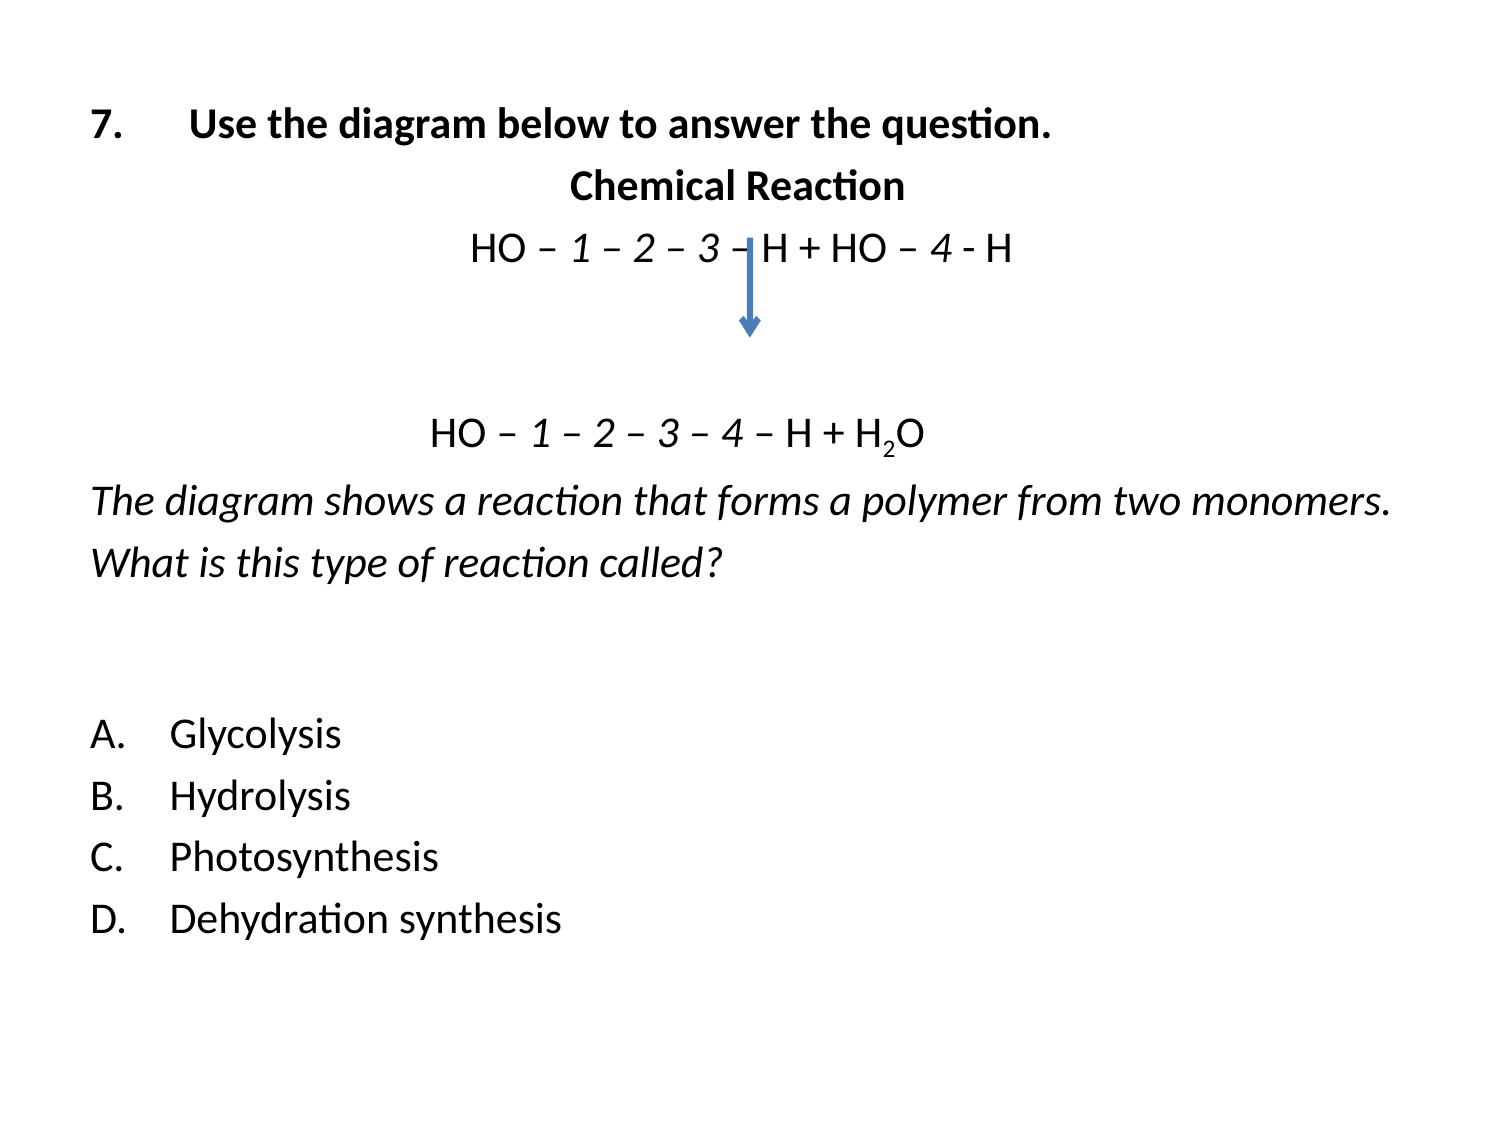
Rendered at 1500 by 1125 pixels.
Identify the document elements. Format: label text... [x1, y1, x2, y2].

list 7. Use the diagram below to answer the question. Chemical Reaction HO – 1 – 2 – 3 – H + HO – 4 - H HO – 1 – 2 – 3 – 4 – H + H2O The diagram shows a reaction that forms a polymer from two monomers. What is this type of reaction called? Glycolysis Hydrolysis Photosynthesis Dehydration synthesis [75, 87, 1425, 975]
